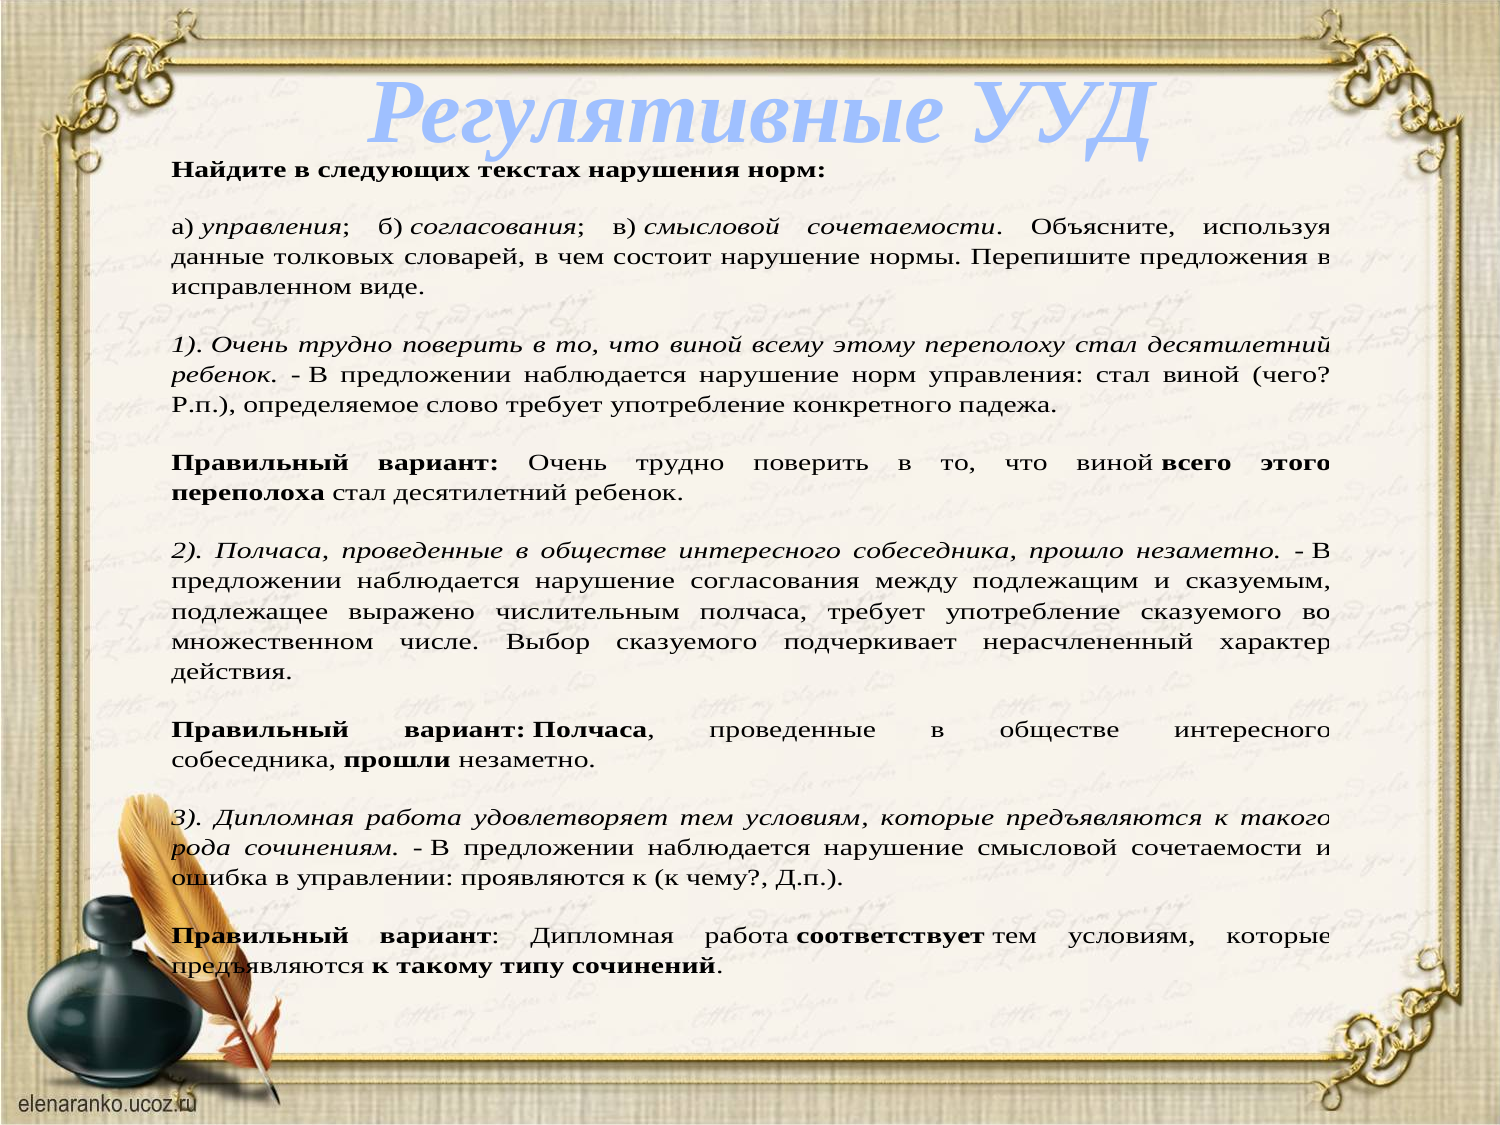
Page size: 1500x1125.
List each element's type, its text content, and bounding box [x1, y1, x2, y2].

picture [0, 0, 1500, 1125]
title Регулятивные УУД [206, 125, 1317, 154]
